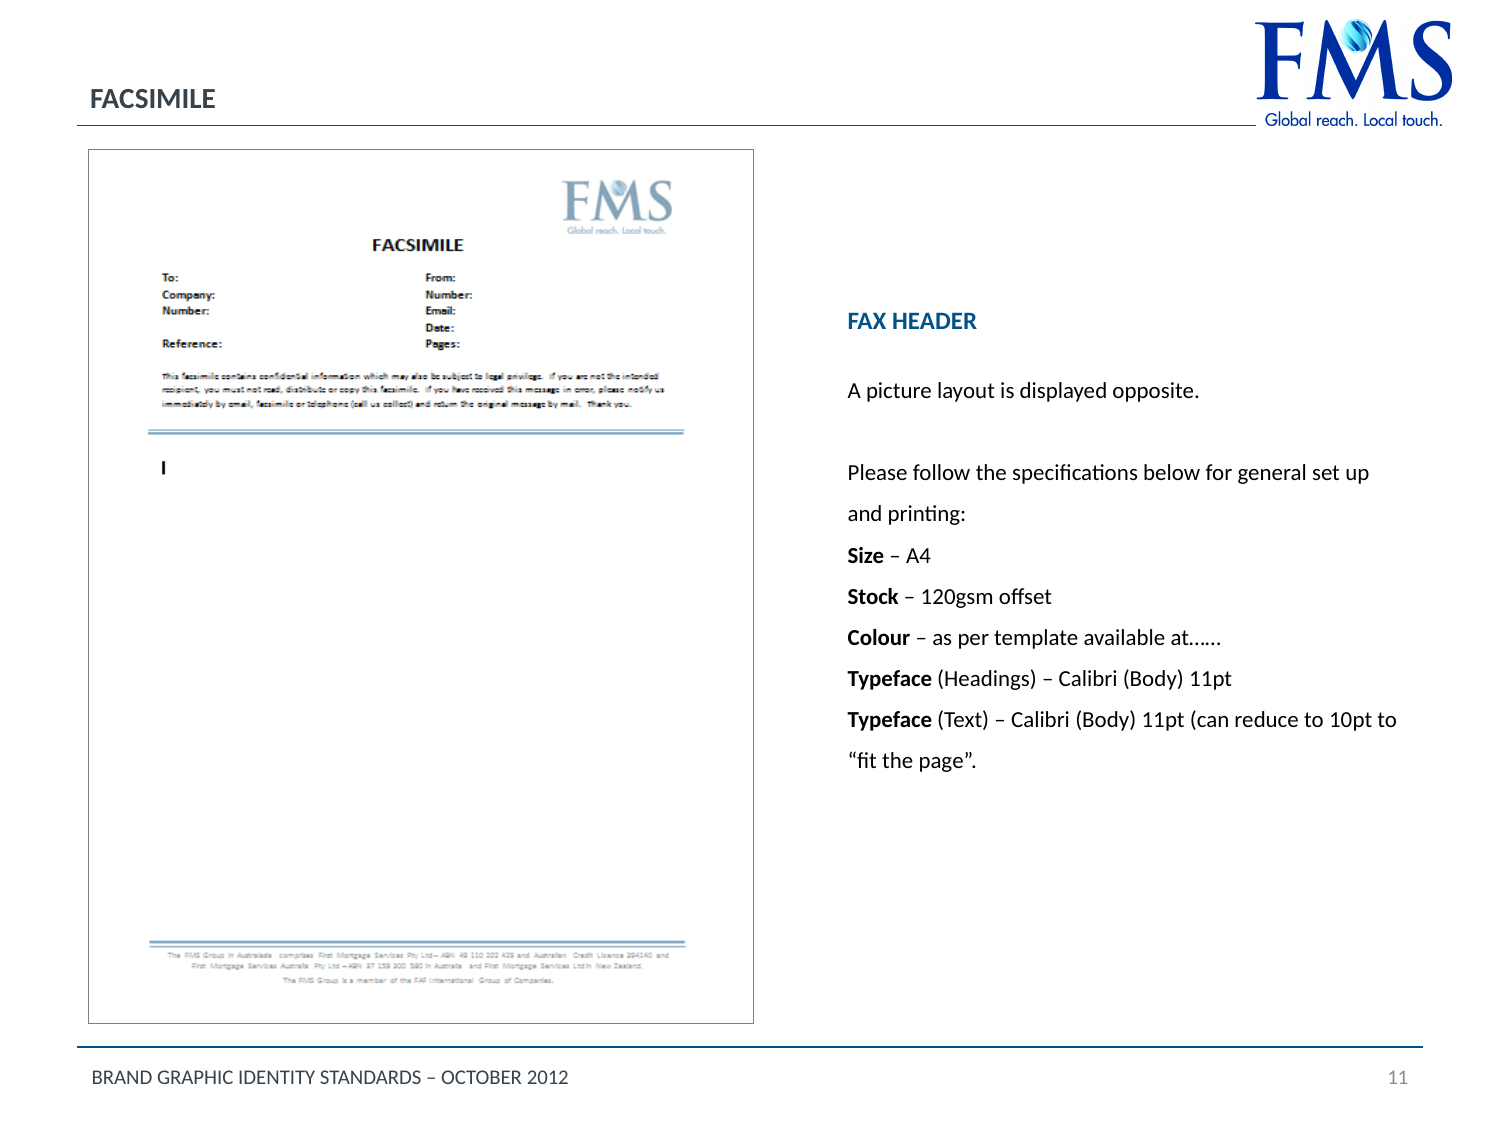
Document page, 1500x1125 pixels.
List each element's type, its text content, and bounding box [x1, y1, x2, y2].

text_box FAX HEADER A picture layout is displayed opposite. Please follow the specifications below for general set up and printing: Size – A4 Stock – 120gsm offset Colour – as per template available at…… Typeface (Headings) – Calibri (Body) 11pt Typeface (Text) – Calibri (Body) 11pt (can reduce to 10pt to “fit the page”. [832, 282, 1424, 781]
picture [1255, 19, 1452, 126]
title FACSIMILE [75, 78, 1223, 116]
footer BRAND GRAPHIC IDENTITY STANDARDS – OCTOBER 2012 [76, 1058, 609, 1094]
slide_number 11 [950, 1058, 1424, 1094]
picture [88, 148, 753, 1024]
